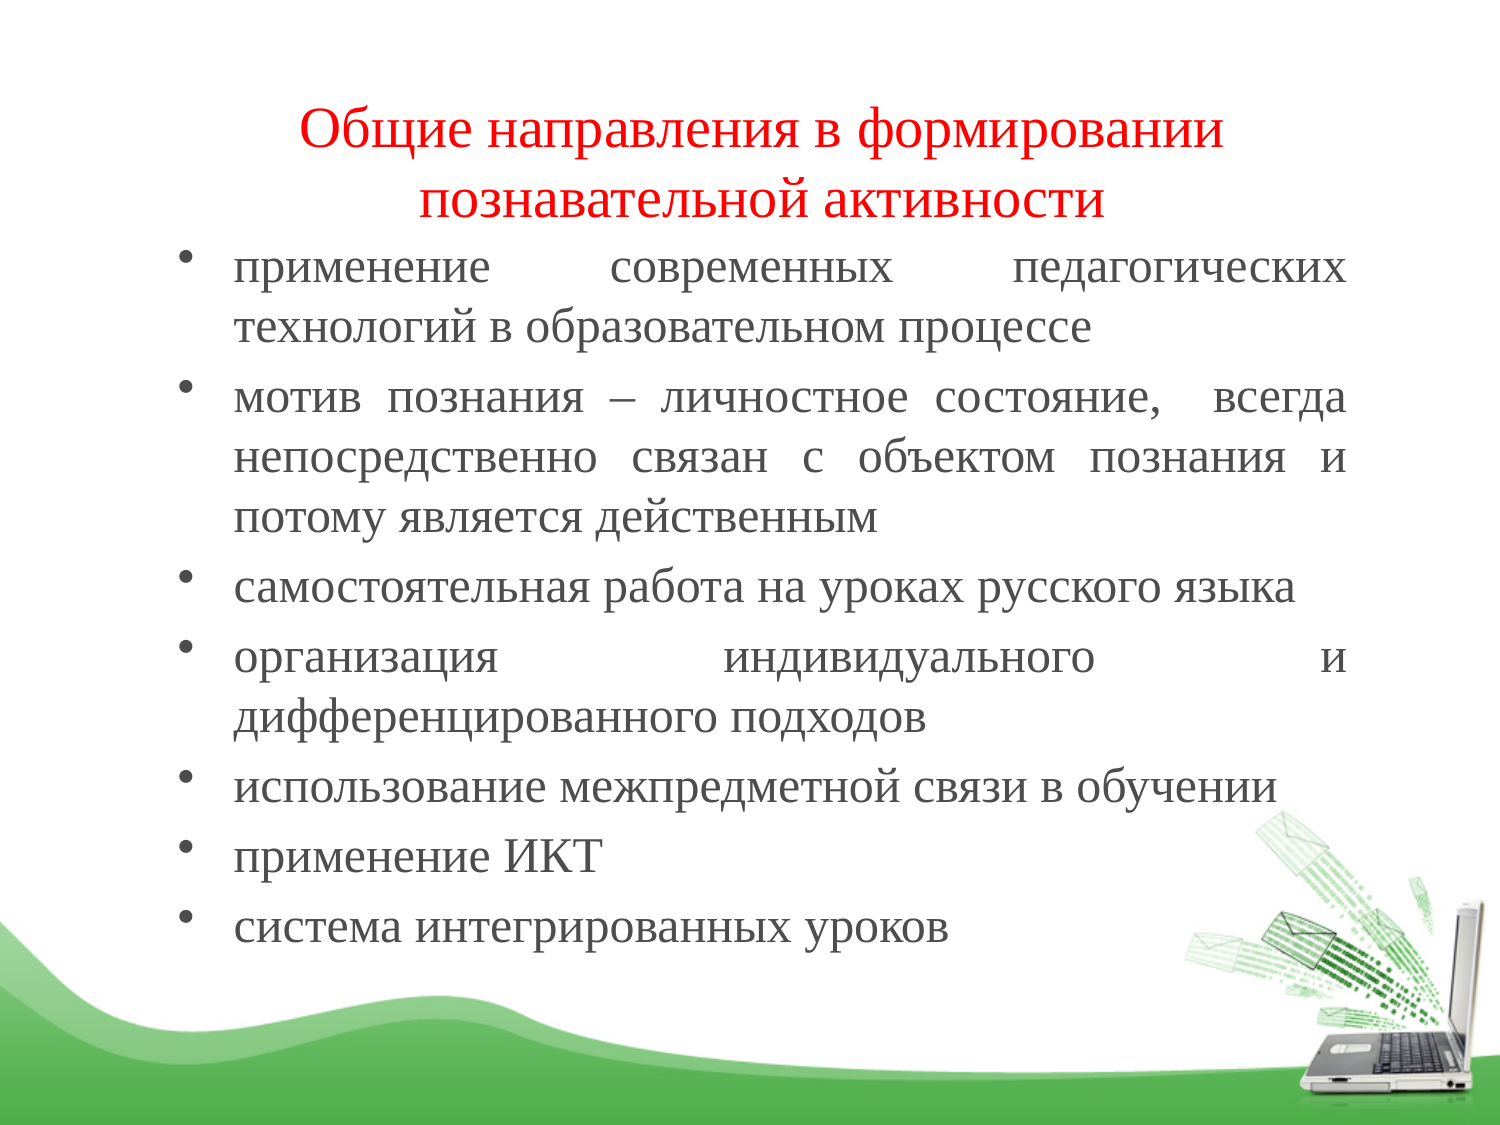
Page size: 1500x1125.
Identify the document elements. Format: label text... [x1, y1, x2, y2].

list применение современных педагогических технологий в образовательном процессе мотив познания – личностное состояние, всегда непосредственно связан с объектом познания и потому является действенным самостоятельная работа на уроках русского языка организация индивидуального и дифференцированного подходов использование межпредметной связи в обучении применение ИКТ система интегрированных уроков [162, 224, 1363, 1024]
picture [0, 0, 1500, 1125]
title Общие направления в формировании познавательной активности [162, 99, 1363, 218]
